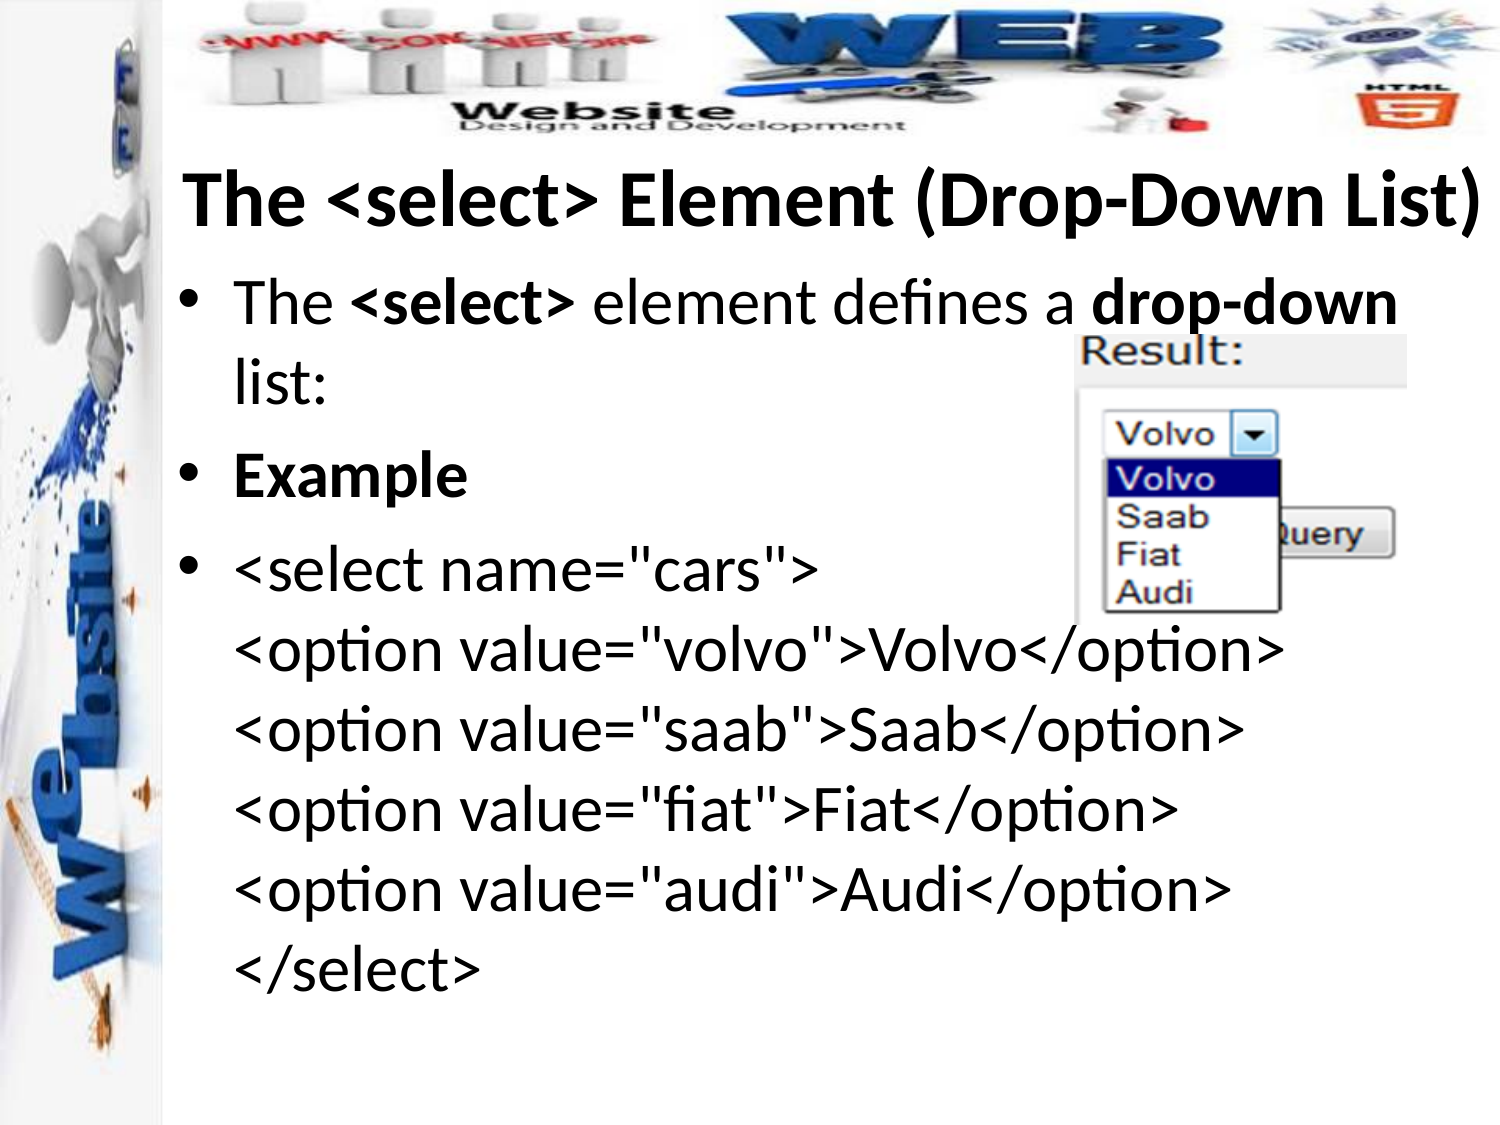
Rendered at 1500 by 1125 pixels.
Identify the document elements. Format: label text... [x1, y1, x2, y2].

picture [0, 0, 1500, 1125]
title The <select> Element (Drop-Down List) [167, 125, 1500, 249]
picture [1074, 334, 1408, 626]
list The <select> element defines a drop-down list: Example <select name="cars"> <option value="volvo">Volvo</option> <option value="saab">Saab</option> <option value="fiat">Fiat</option> <option value="audi">Audi</option> </select> [162, 249, 1500, 1125]
